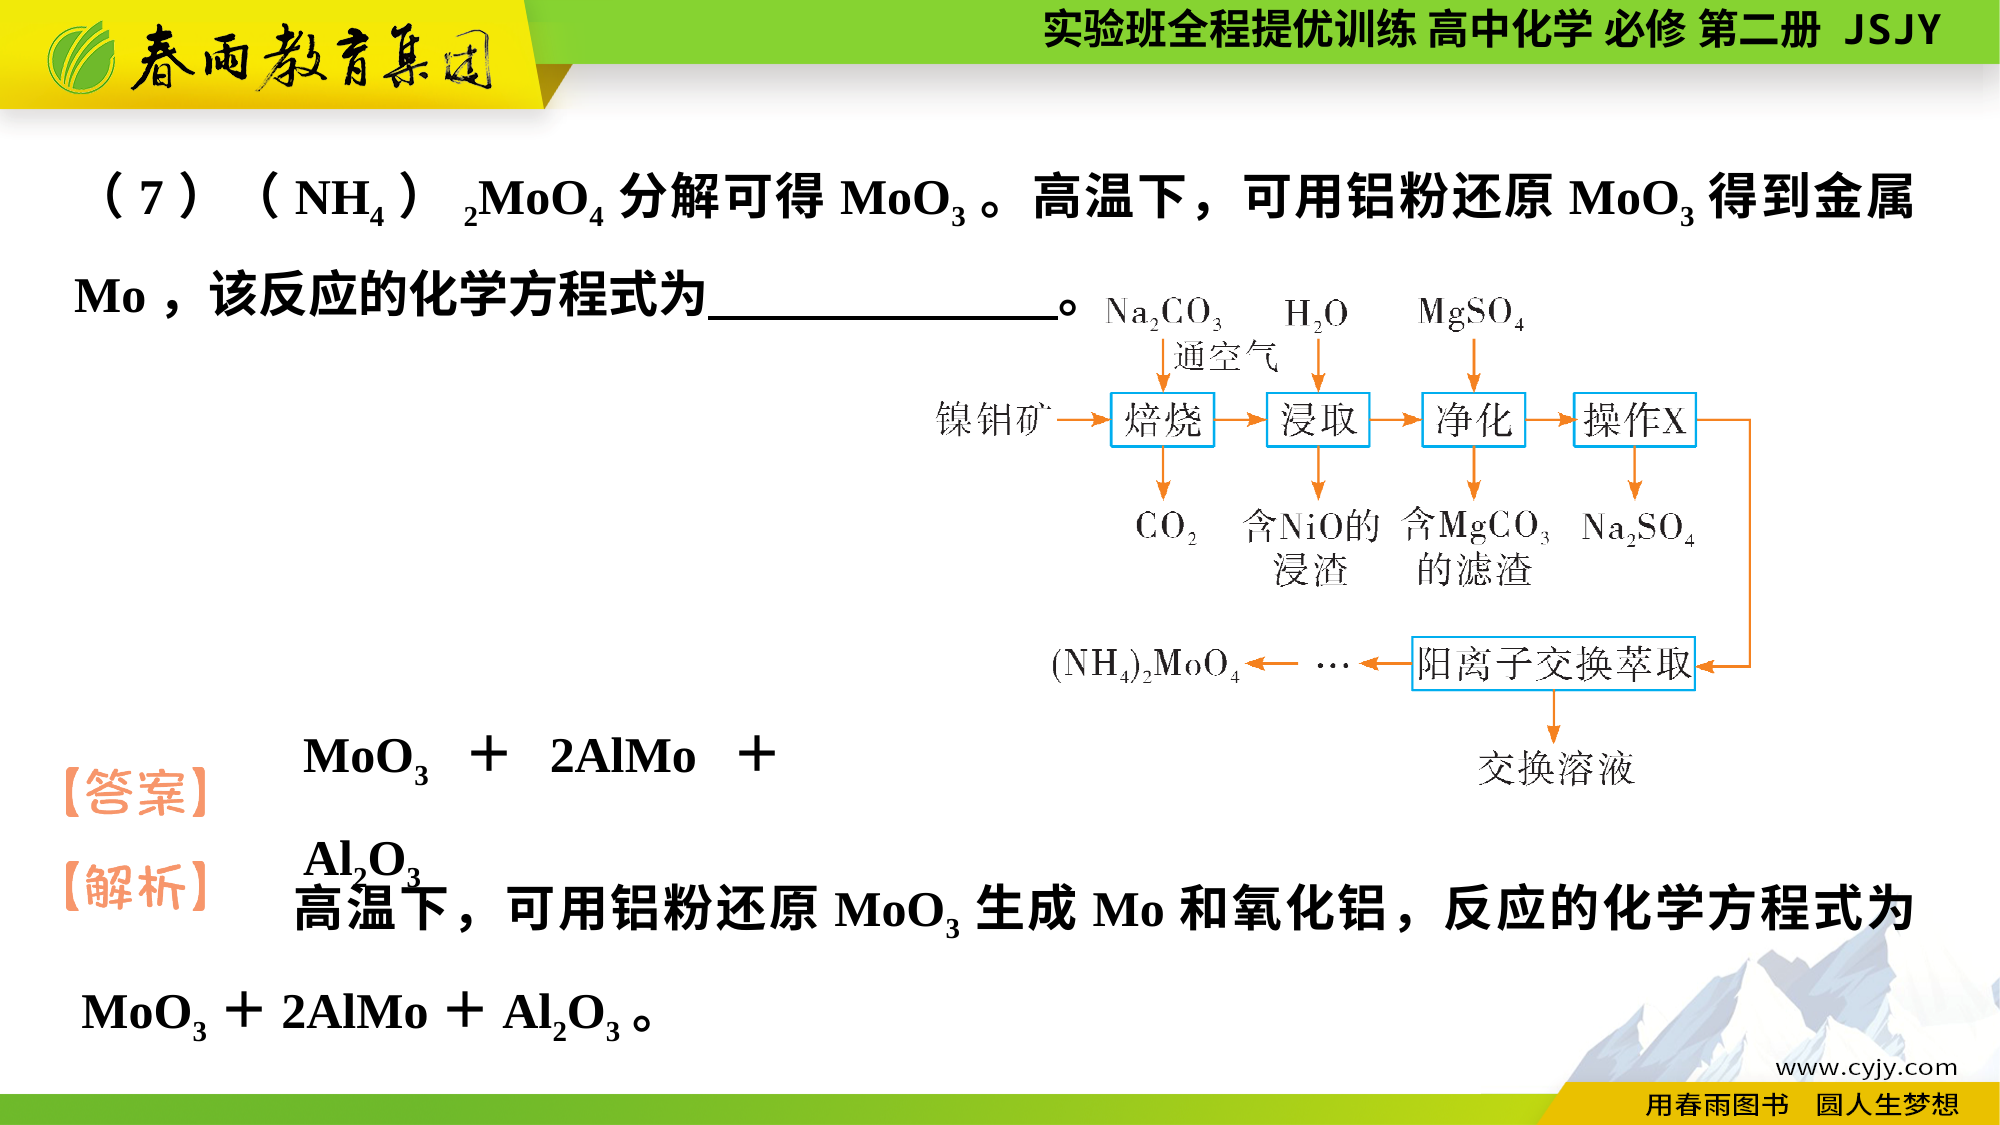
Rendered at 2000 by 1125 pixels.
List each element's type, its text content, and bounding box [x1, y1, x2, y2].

picture [0, 0, 2000, 1125]
list （7）（NH4）2MoO4分解可得MoO3。高温下，可用铝粉还原MoO3得到金属Mo，该反应的化学方程式为 。 [59, 122, 1944, 308]
